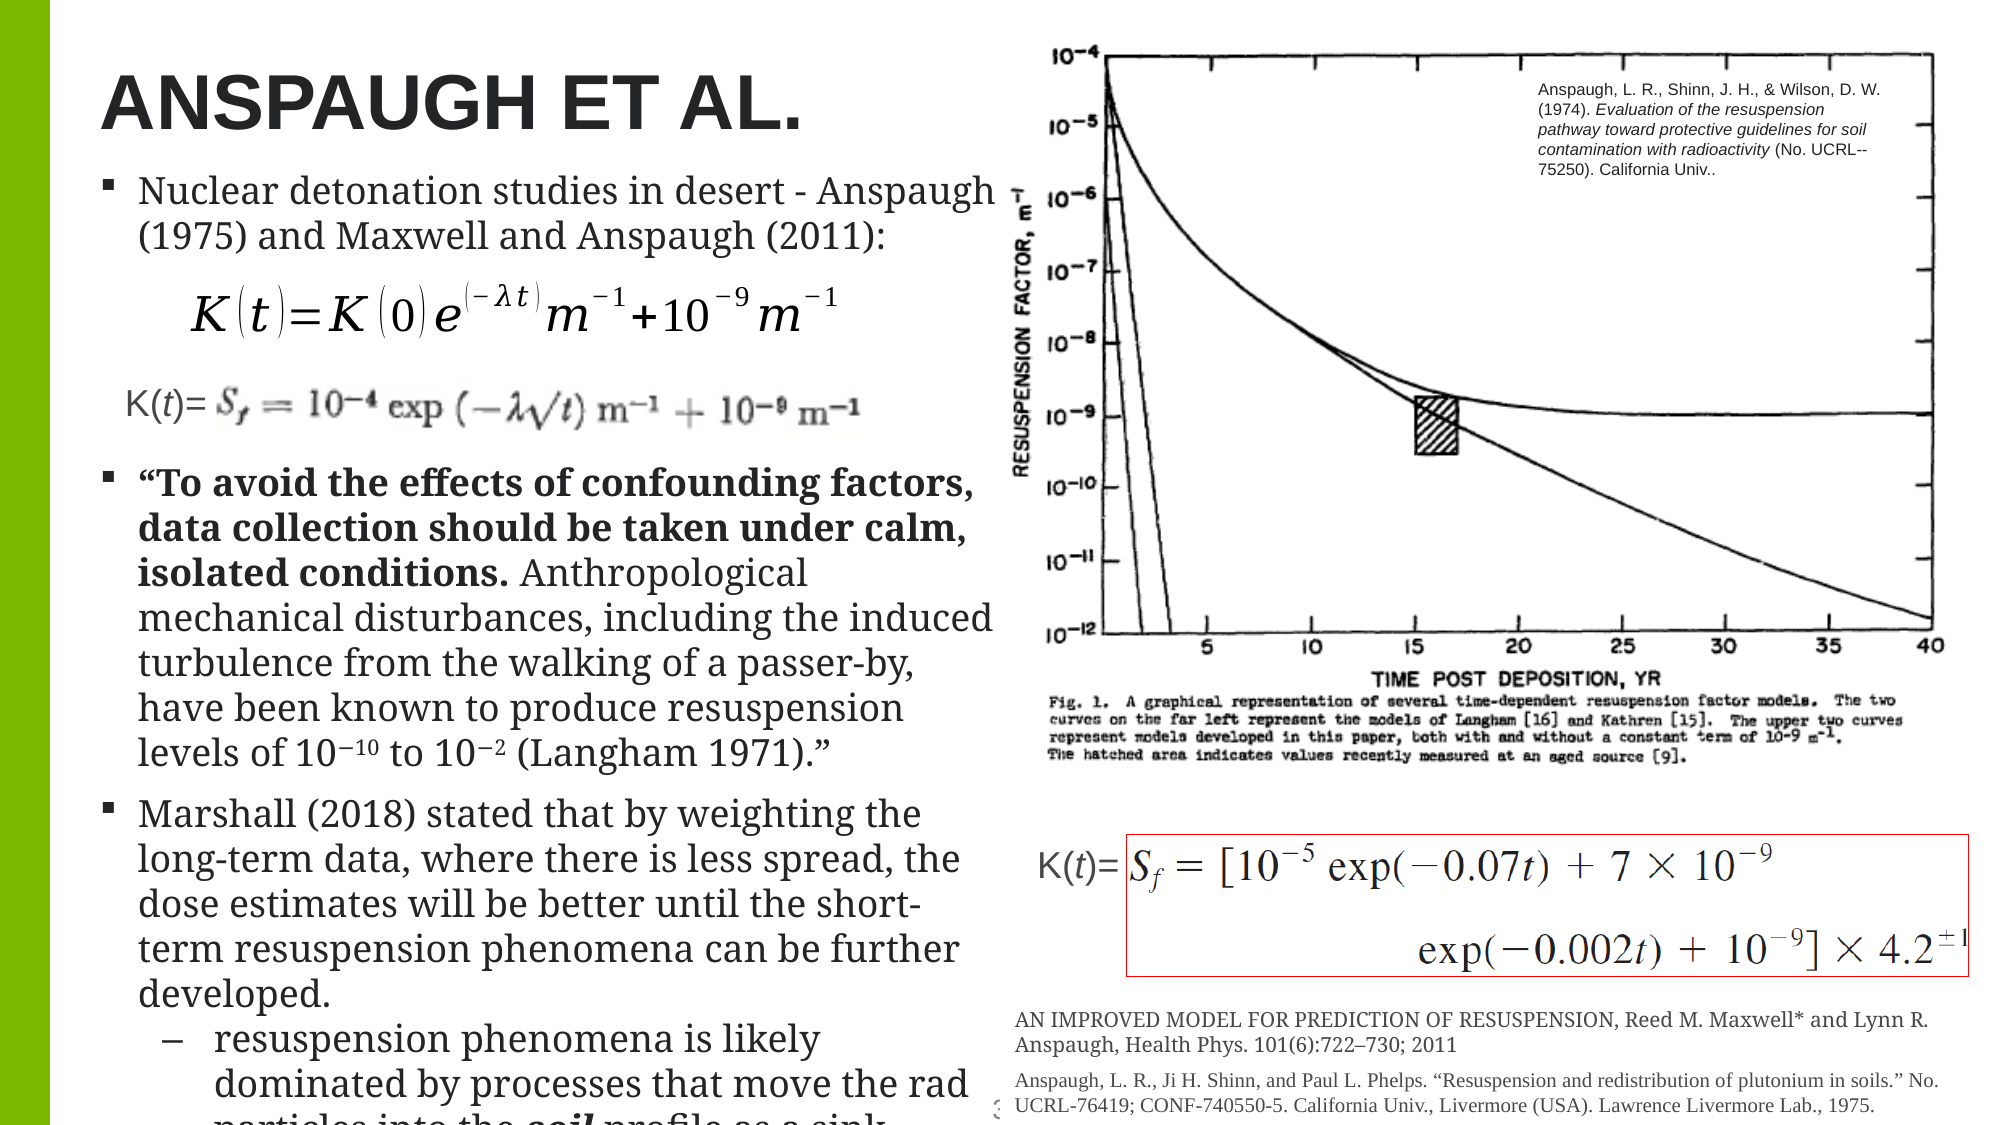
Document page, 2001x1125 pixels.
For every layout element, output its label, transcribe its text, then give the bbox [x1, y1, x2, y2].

text_box K(t)= [109, 372, 215, 432]
picture [1006, 41, 1969, 771]
list Nuclear detonation studies in desert - Anspaugh (1975) and Maxwell and Anspaugh (2011): “To avoid the effects of confounding factors, data collection should be taken under calm, isolated conditions. Anthropological mechanical disturbances, including the induced turbulence from the walking of a passer-by, have been known to produce resuspension levels of 10−10 to 10−2 (Langham 1971).” Marshall (2018) stated that by weighting the long-term data, where there is less spread, the dose estimates will be better until the short-term resuspension phenomena can be further developed. resuspension phenomena is likely dominated by processes that move the rad particles into the soil profile as a sink [99, 167, 1000, 1095]
text_box Anspaugh, L. R., Ji H. Shinn, and Paul L. Phelps. “Resuspension and redistribution of plutonium in soils.” No. UCRL-76419; CONF-740550-5. California Univ., Livermore (USA). Lawrence Livermore Lab., 1975. [999, 1064, 1969, 1124]
text_box K(t)= [1022, 834, 1125, 894]
picture [1125, 833, 1969, 978]
slide_number 3 [950, 1095, 1050, 1125]
picture [215, 371, 868, 436]
text_box AN IMPROVED MODEL FOR PREDICTION OF RESUSPENSION, Reed M. Maxwell* and Lynn R. Anspaugh, Health Phys. 101(6):722–730; 2011 [999, 999, 2000, 1064]
title Anspaugh et al. [99, 11, 1027, 148]
